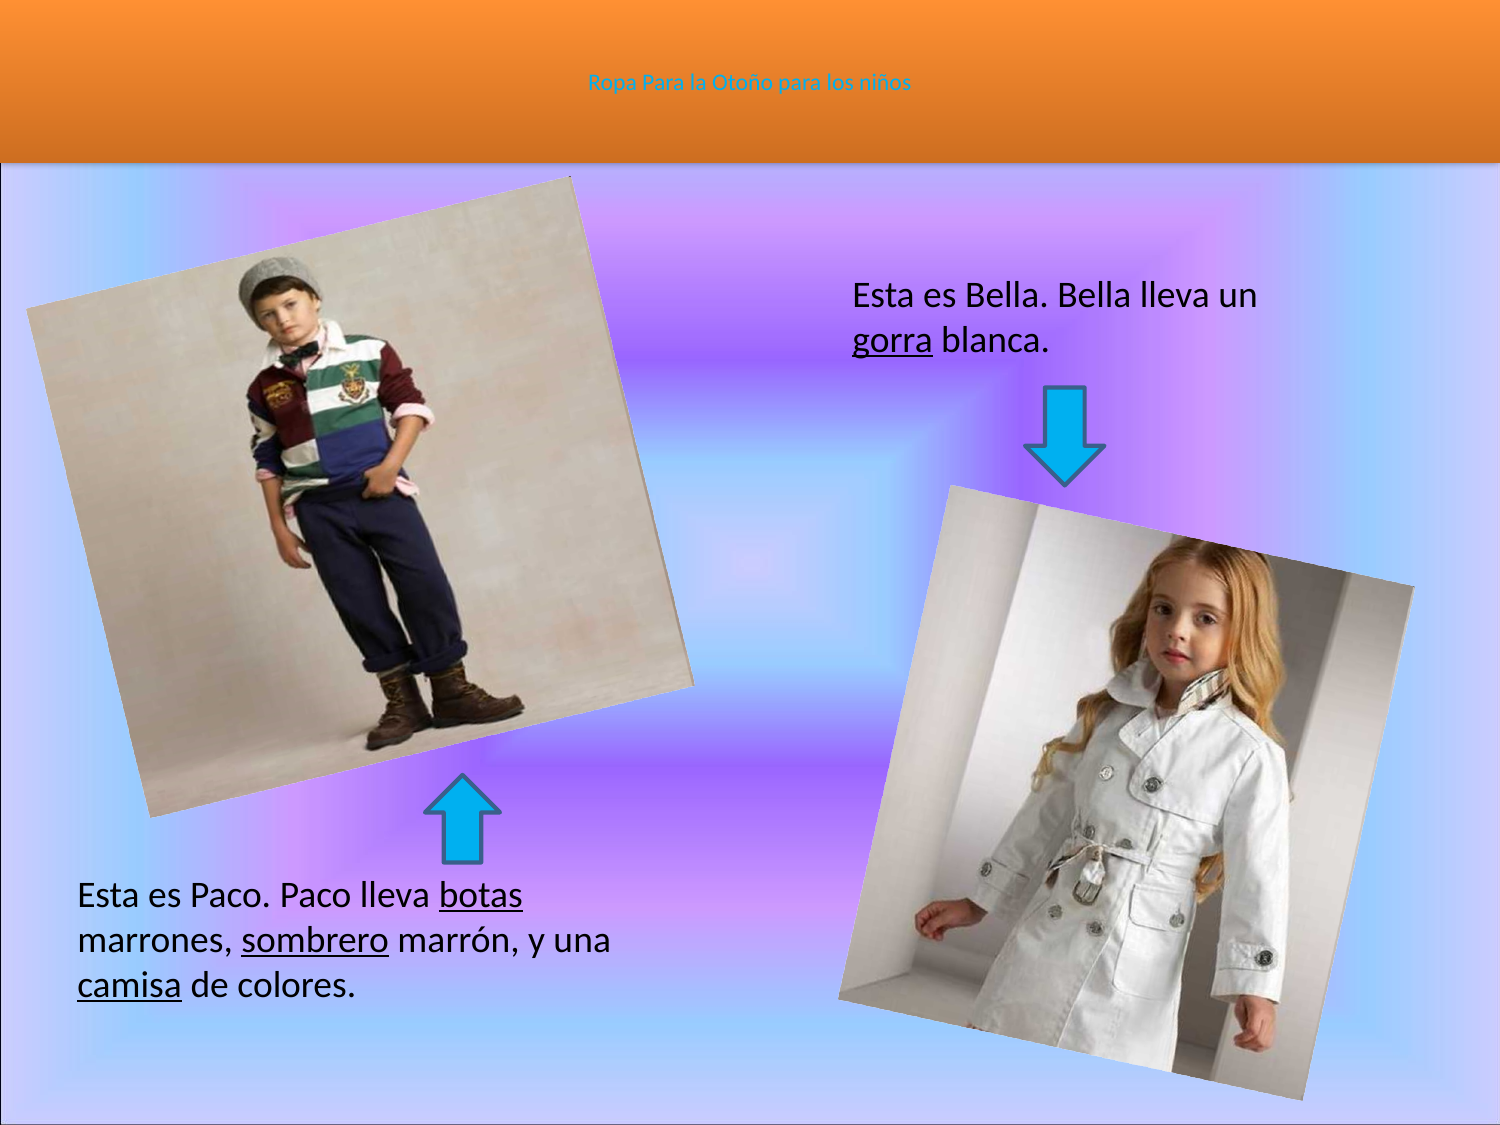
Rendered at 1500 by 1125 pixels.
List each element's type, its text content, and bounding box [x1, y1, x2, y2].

text_box Esta es Bella. Bella lleva un gorra blanca. [837, 262, 1338, 368]
text_box Esta es Paco. Paco lleva botas marrones, sombrero marrón, y una camisa de colores. [62, 862, 638, 1013]
text_box [423, 772, 502, 865]
title Ropa Para la Otoño para los niños [0, 0, 1500, 163]
picture [0, 163, 1500, 1125]
text_box [1023, 385, 1107, 488]
